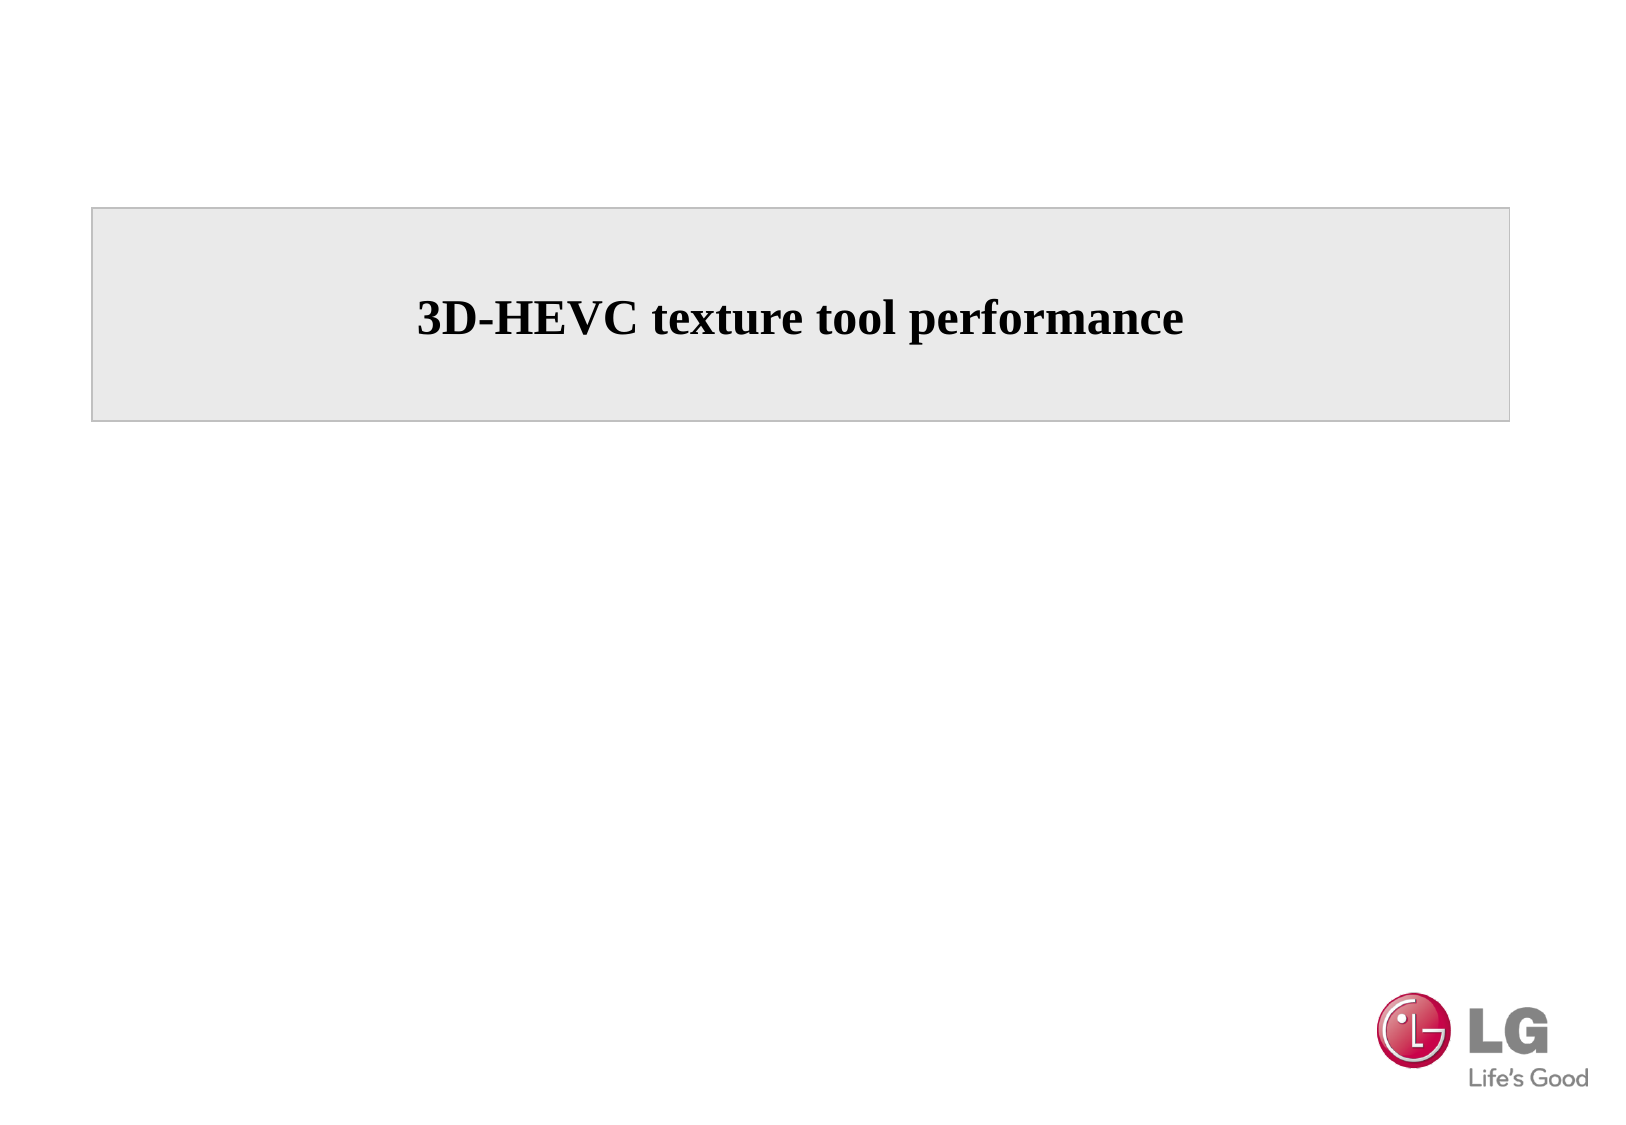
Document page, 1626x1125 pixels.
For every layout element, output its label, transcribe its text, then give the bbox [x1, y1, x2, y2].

picture [1375, 985, 1588, 1093]
text_box 3D-HEVC texture tool performance [91, 208, 1510, 421]
